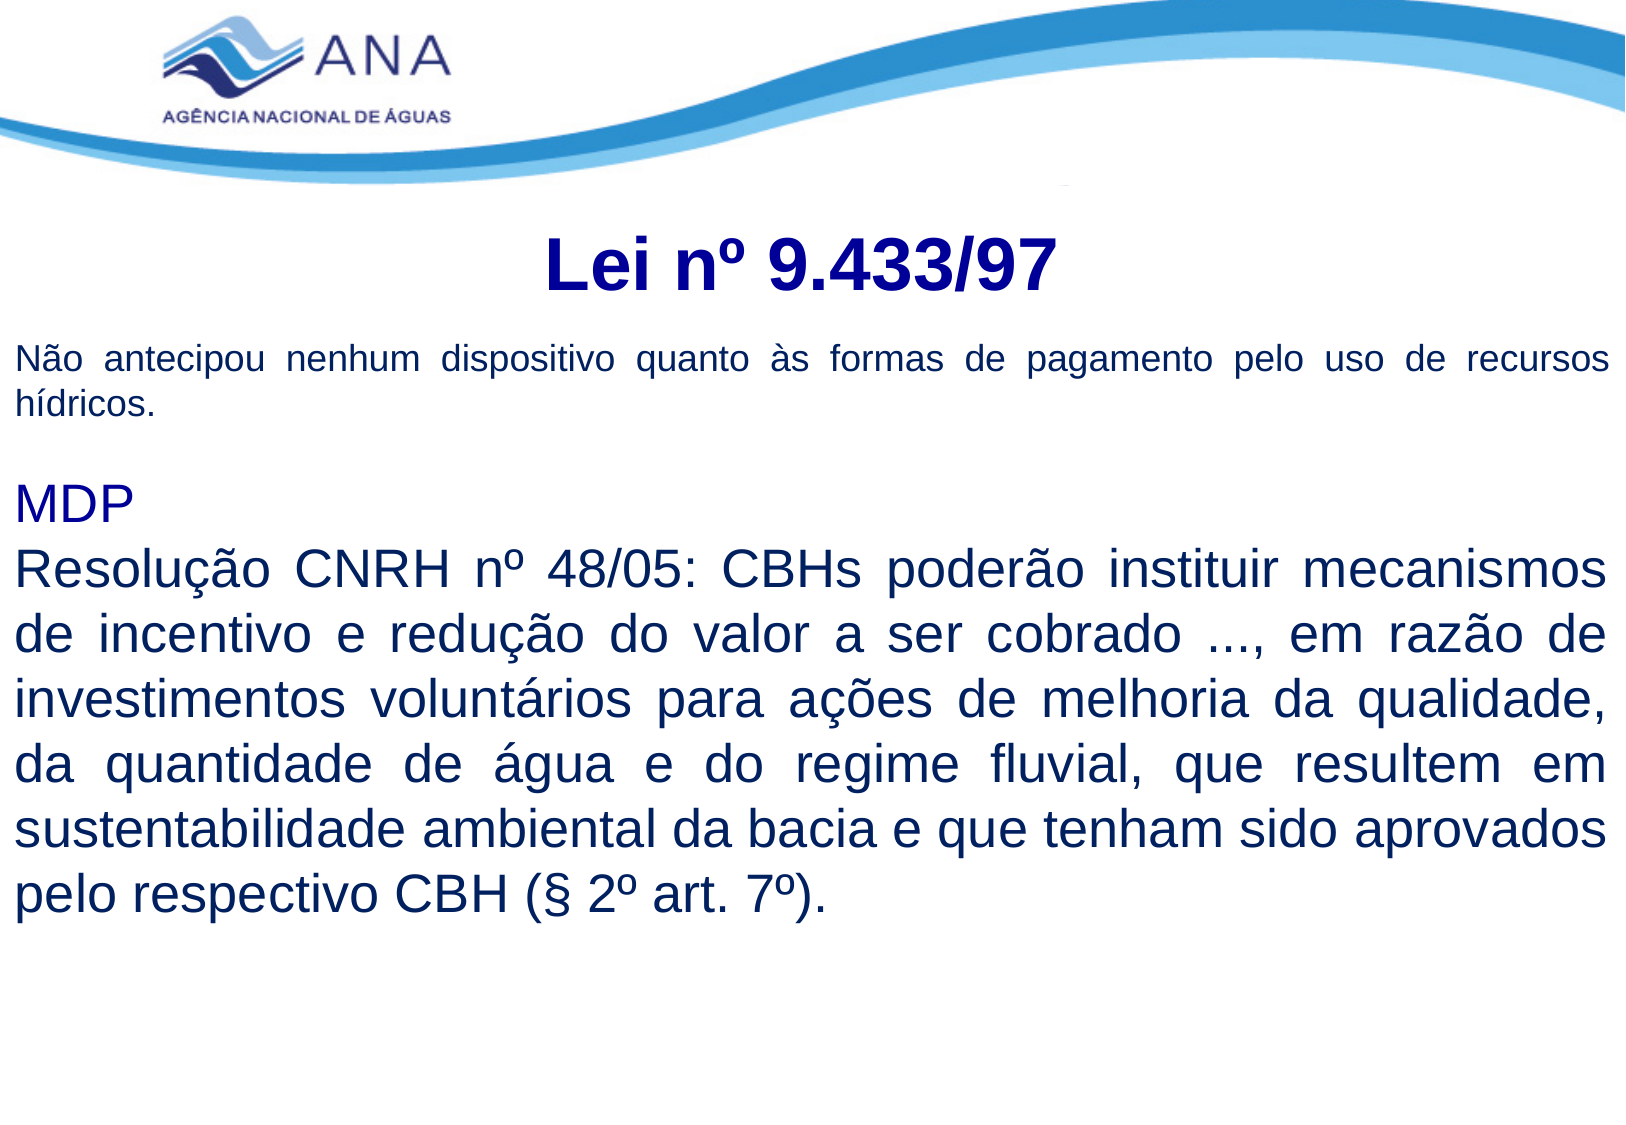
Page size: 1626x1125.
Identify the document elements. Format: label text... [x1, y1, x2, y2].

text_box Lei nº 9.433/97 [0, 208, 1625, 326]
text_box Não antecipou nenhum dispositivo quanto às formas de pagamento pelo uso de recursos hídricos. MDP Resolução CNRH nº 48/05: CBHs poderão instituir mecanismos de incentivo e redução do valor a ser cobrado ..., em razão de investimentos voluntários para ações de melhoria da qualidade, da quantidade de água e do regime fluvial, que resultem em sustentabilidade ambiental da bacia e que tenham sido aprovados pelo respectivo CBH (§ 2º art. 7º). [0, 326, 1625, 976]
picture [0, 0, 1625, 186]
